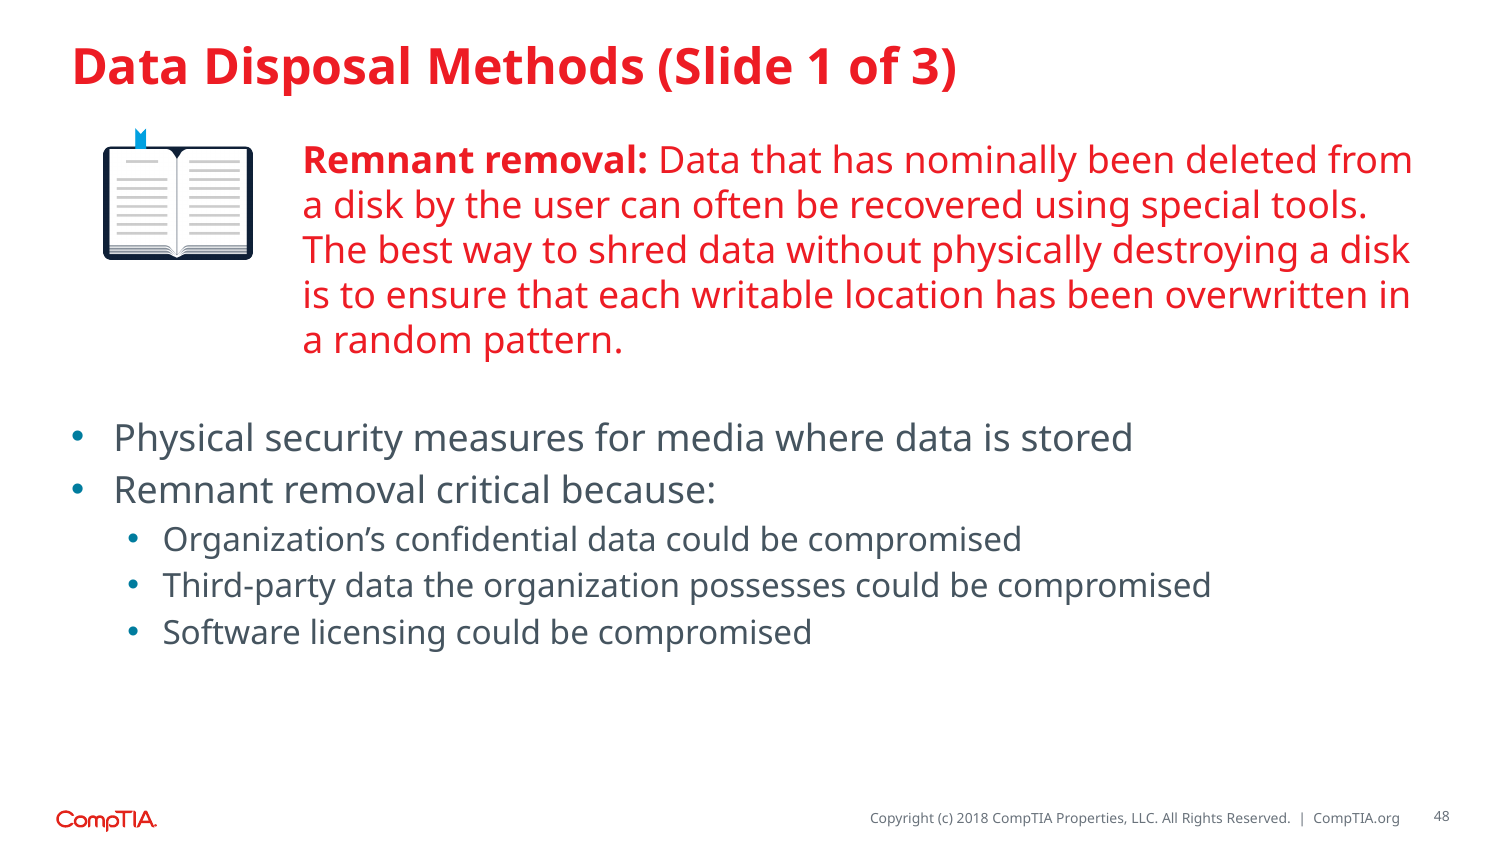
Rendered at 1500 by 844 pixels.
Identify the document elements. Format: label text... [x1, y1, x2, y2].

list Remnant removal: Data that has nominally been deleted from a disk by the user can often be recovered using special tools. The best way to shred data without physically destroying a disk is to ensure that each writable location has been overwritten in a random pattern. [287, 128, 1445, 223]
list Physical security measures for media where data is stored Remnant removal critical because: Organization’s confidential data could be compromised Third-party data the organization possesses could be compromised Software licensing could be compromised [56, 406, 1444, 749]
title Data Disposal Methods (Slide 1 of 3) [56, 12, 1444, 117]
picture [103, 128, 253, 260]
slide_number 48 [1407, 800, 1450, 835]
